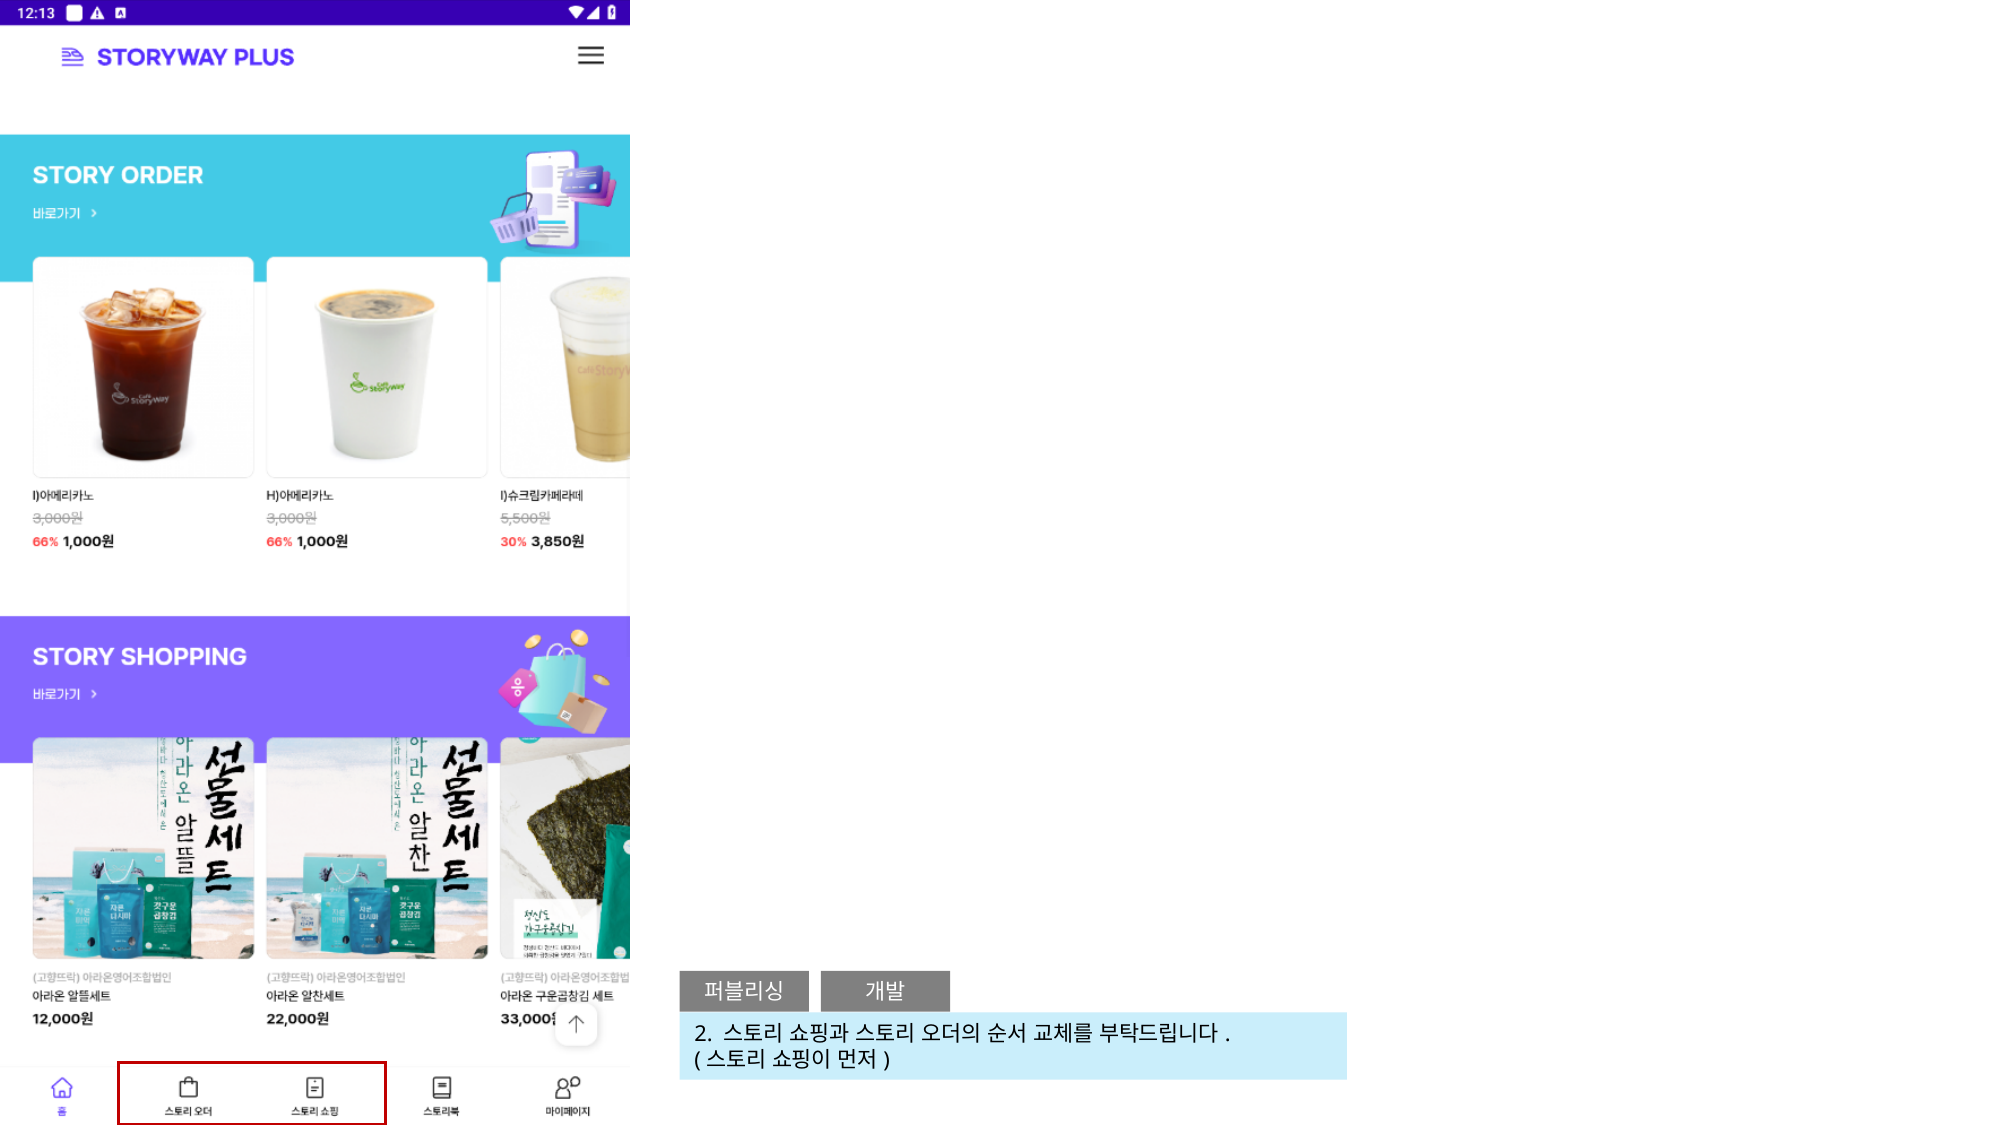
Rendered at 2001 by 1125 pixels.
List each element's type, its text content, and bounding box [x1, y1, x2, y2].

text_box 개발 [820, 970, 951, 1012]
picture [0, 0, 630, 1125]
text_box 퍼블리싱 [679, 970, 809, 1012]
text_box 2. 스토리 쇼핑과 스토리 오더의 순서 교체를 부탁드립니다. (스토리 쇼핑이 먼저) [679, 1012, 1347, 1080]
